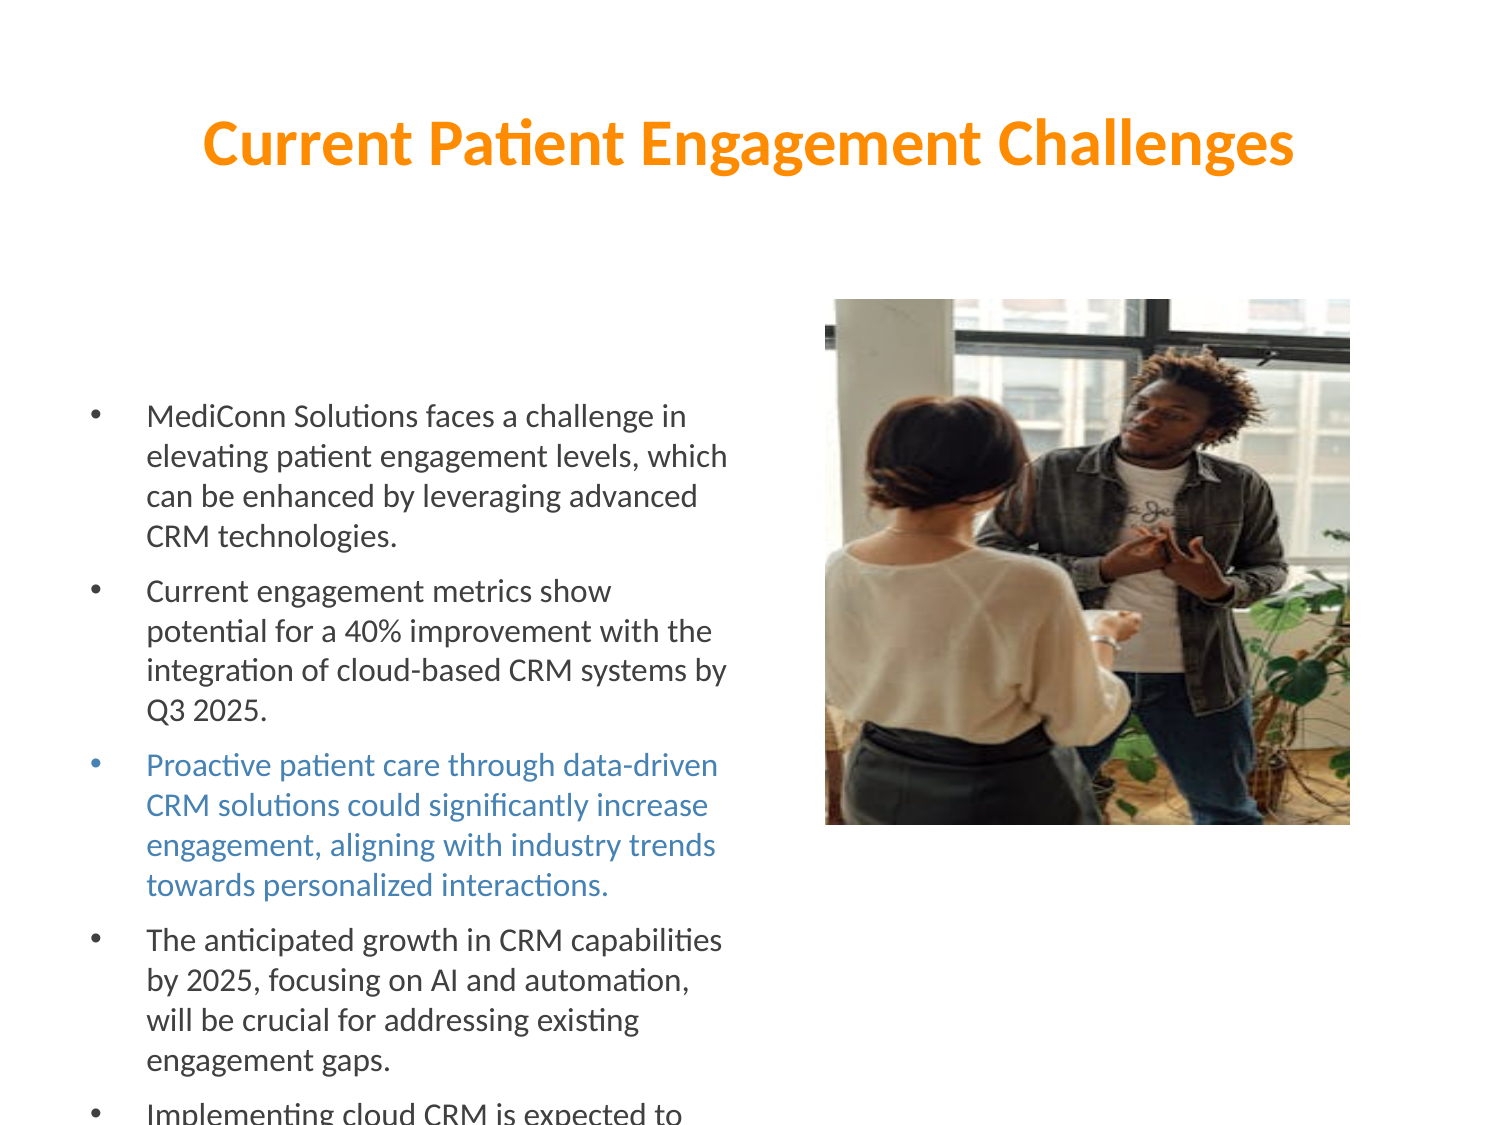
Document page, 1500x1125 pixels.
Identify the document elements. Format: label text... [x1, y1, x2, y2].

title Current Patient Engagement Challenges [75, 45, 1425, 233]
list MediConn Solutions faces a challenge in elevating patient engagement levels, which can be enhanced by leveraging advanced CRM technologies. Current engagement metrics show potential for a 40% improvement with the integration of cloud-based CRM systems by Q3 2025. Proactive patient care through data-driven CRM solutions could significantly increase engagement, aligning with industry trends towards personalized interactions. The anticipated growth in CRM capabilities by 2025, focusing on AI and automation, will be crucial for addressing existing engagement gaps. Implementing cloud CRM is expected to streamline operations, enhancing patient data security and fostering greater trust and retention. Strategic adoption of CRM solutions will allow for better identification of high-risk patients, improving health outcomes and satisfaction. The anticipated advancements by 2025 will align MediConn Solutions with the increasing market demand for innovative digital health solutions. [75, 299, 750, 900]
picture [824, 299, 1351, 826]
